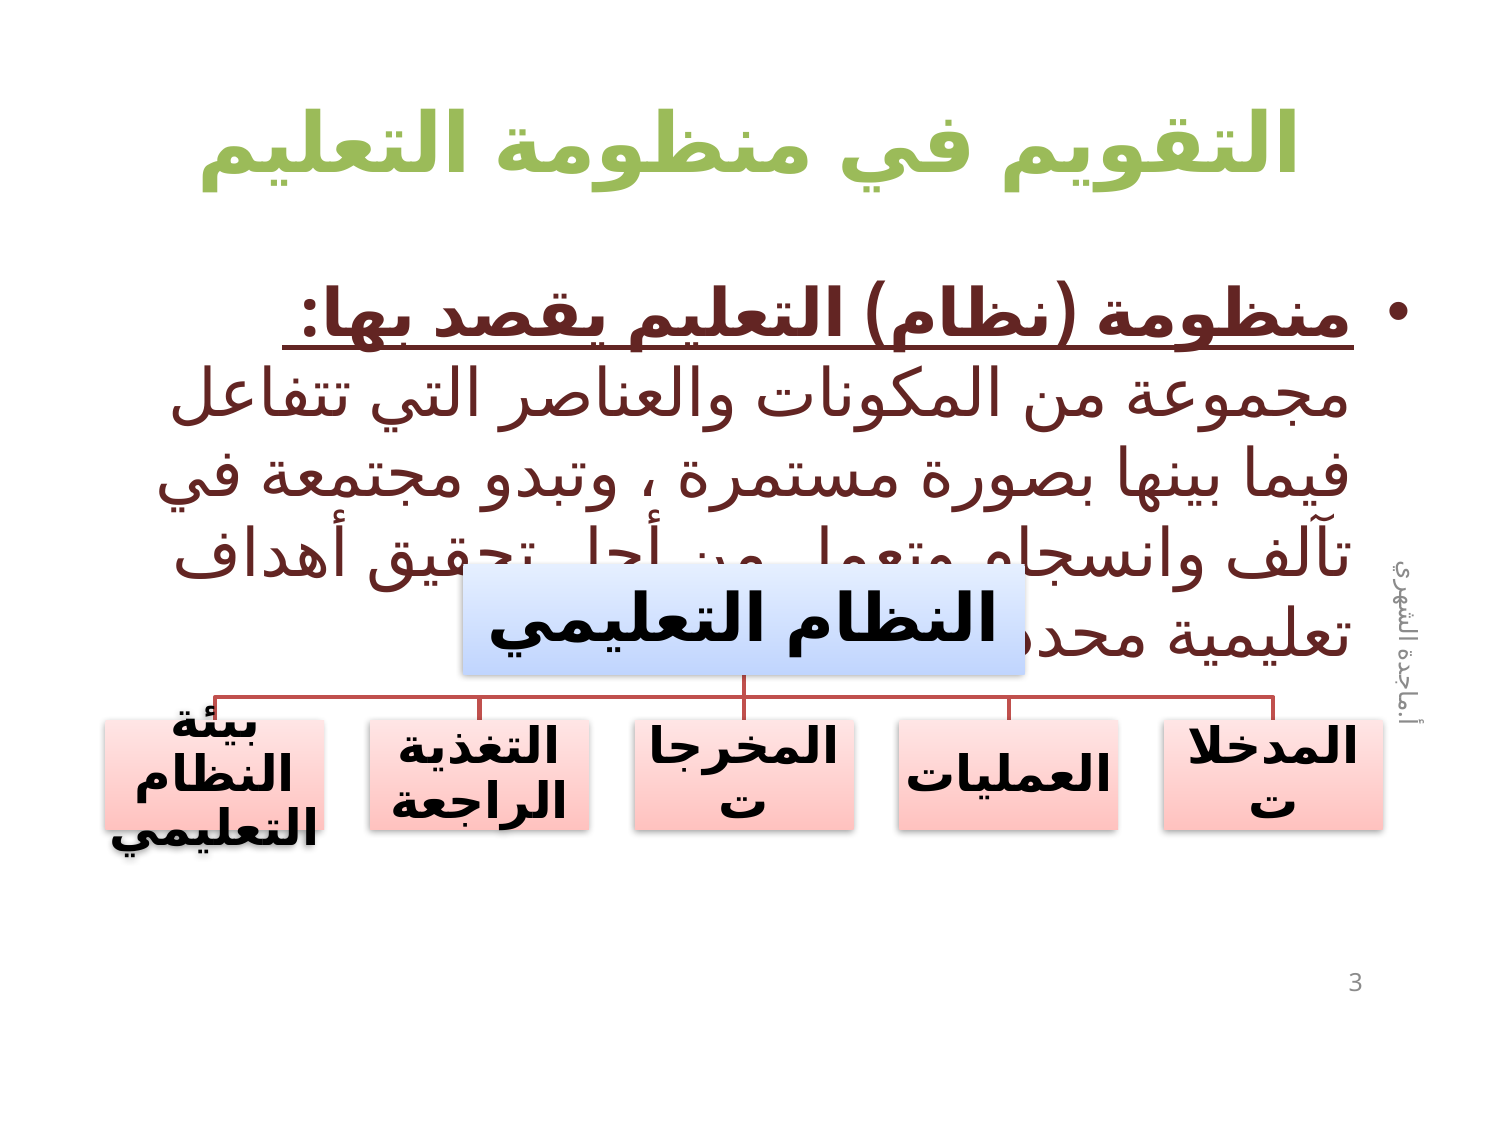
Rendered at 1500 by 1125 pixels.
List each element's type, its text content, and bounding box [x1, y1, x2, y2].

slide_number 3 [1333, 940, 1434, 1027]
footer أ.ماجدة الشهري [1379, 380, 1440, 906]
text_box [105, 456, 1383, 938]
title التقويم في منظومة التعليم [75, 45, 1425, 233]
list منظومة (نظام) التعليم يقصد بها: مجموعة من المكونات والعناصر التي تتفاعل فيما بينها بصورة مستمرة ، وتبدو مجتمعة في تآلف وانسجام وتعمل من أجل تحقيق أهداف تعليمية محددة. [75, 262, 1425, 1005]
